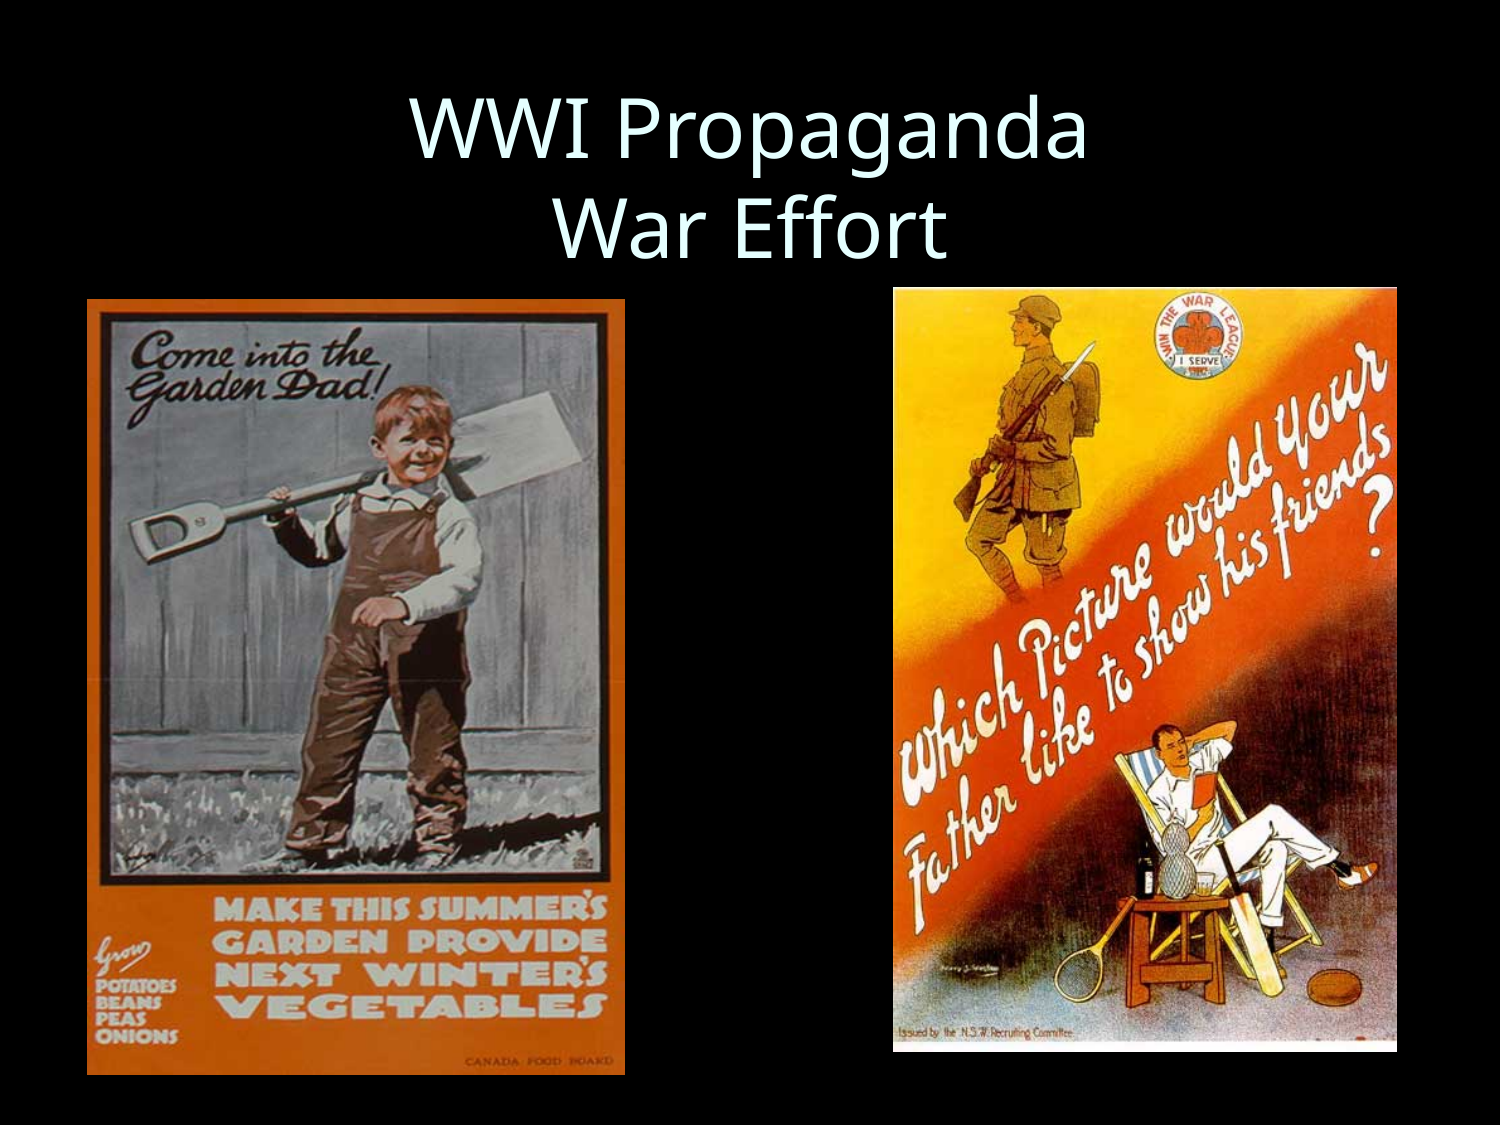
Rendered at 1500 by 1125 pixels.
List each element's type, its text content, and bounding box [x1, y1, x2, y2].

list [87, 299, 626, 1076]
picture [892, 287, 1397, 1052]
title WWI Propaganda War Effort [74, 62, 1426, 288]
